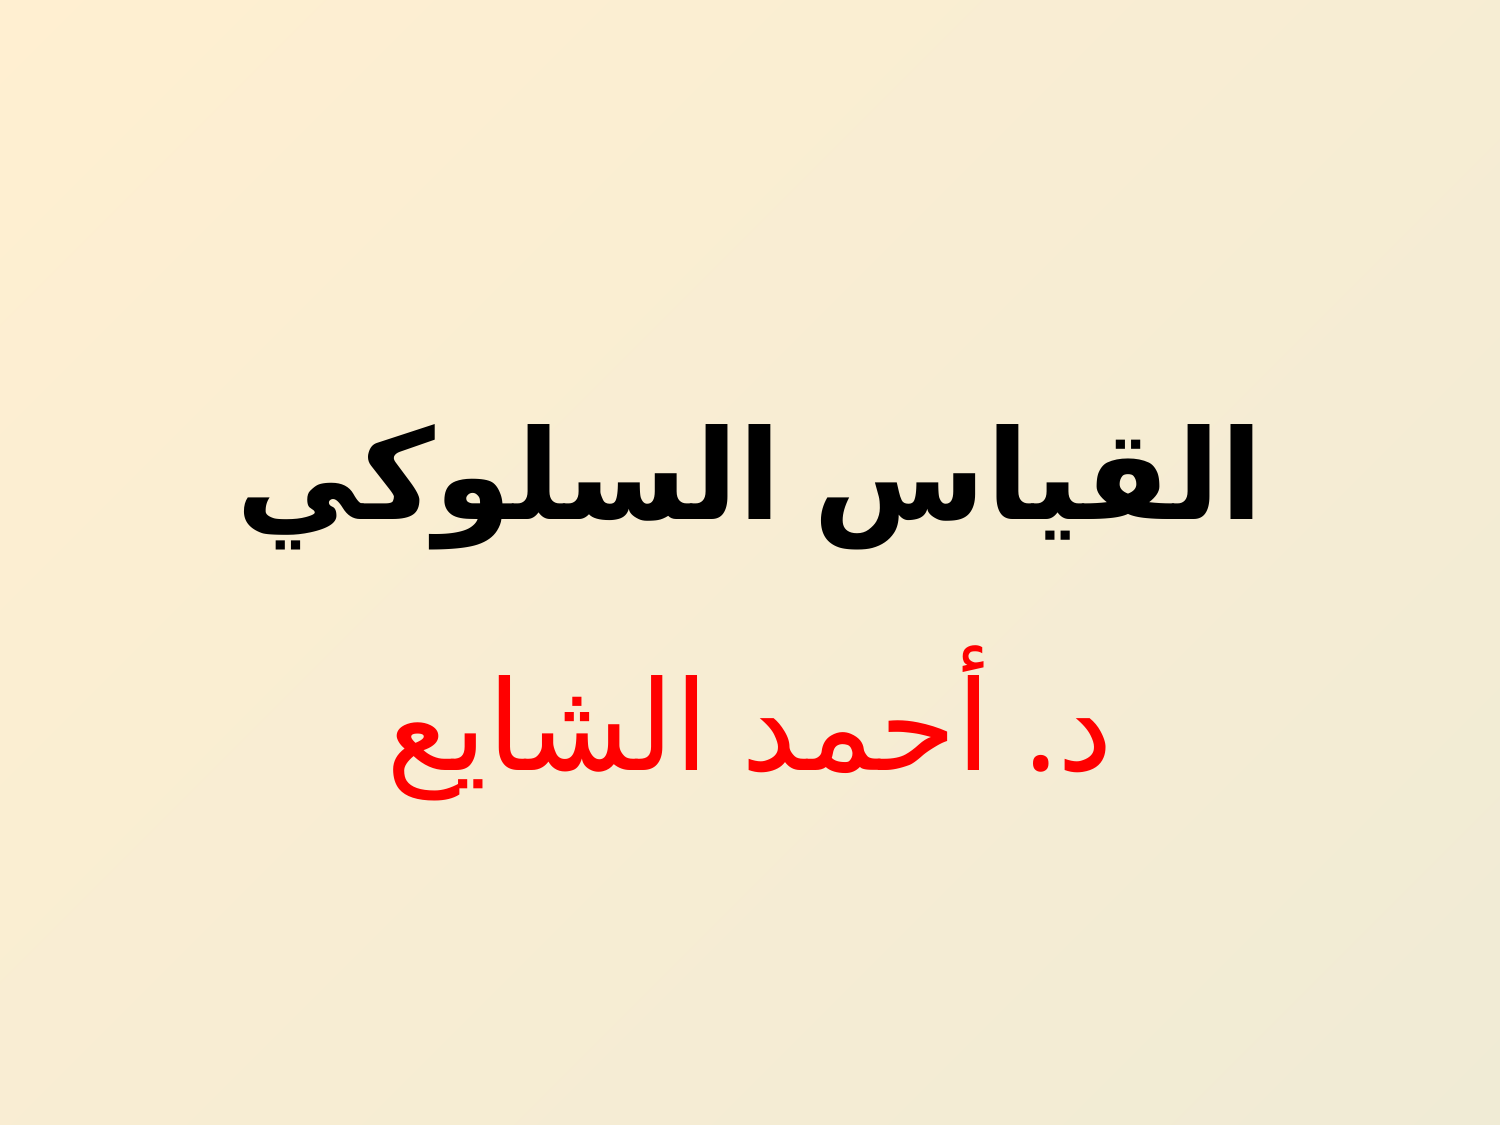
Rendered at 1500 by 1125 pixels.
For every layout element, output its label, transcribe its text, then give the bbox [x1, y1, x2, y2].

subtitle د. أحمد الشايع [225, 637, 1275, 925]
title القياس السلوكي [112, 349, 1388, 591]
